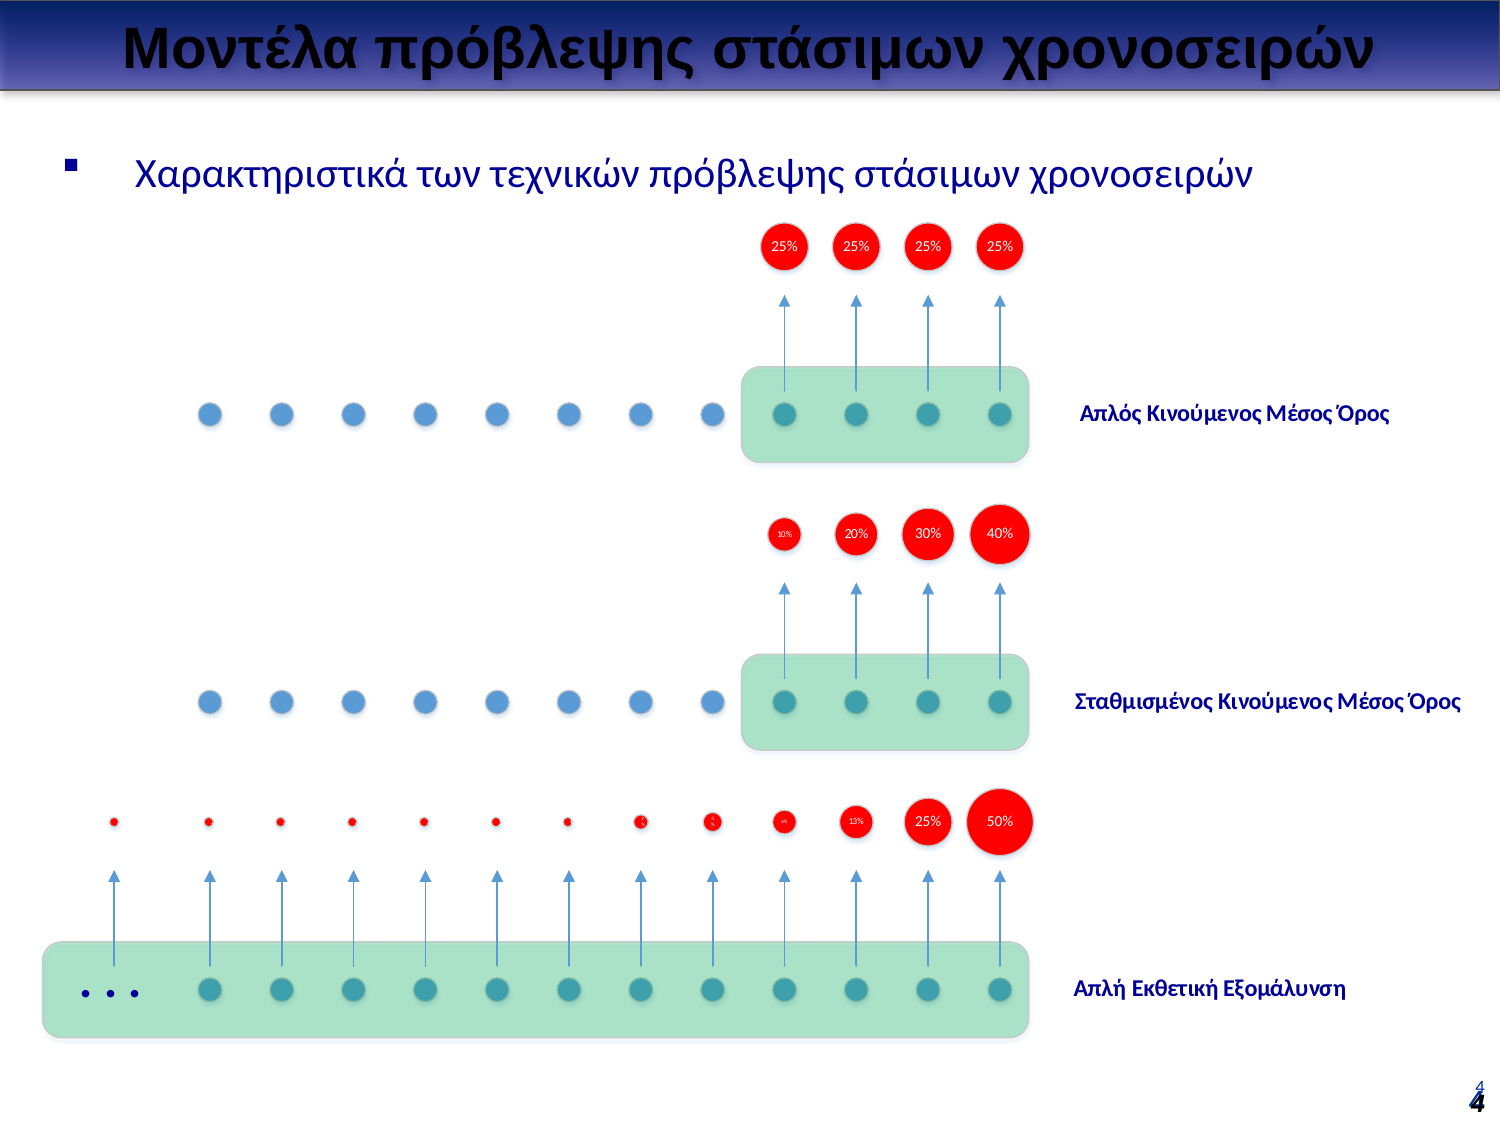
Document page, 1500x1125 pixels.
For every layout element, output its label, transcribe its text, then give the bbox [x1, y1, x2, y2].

picture [35, 218, 1474, 1047]
text_box Μοντέλα πρόβλεψης στάσιμων χρονοσειρών [0, 0, 1500, 90]
text_box Χαρακτηριστικά των τεχνικών πρόβλεψης στάσιμων χρονοσειρών [17, 113, 1477, 204]
text_box 4 [1149, 1046, 1500, 1125]
text_box 4 [1424, 1079, 1500, 1125]
